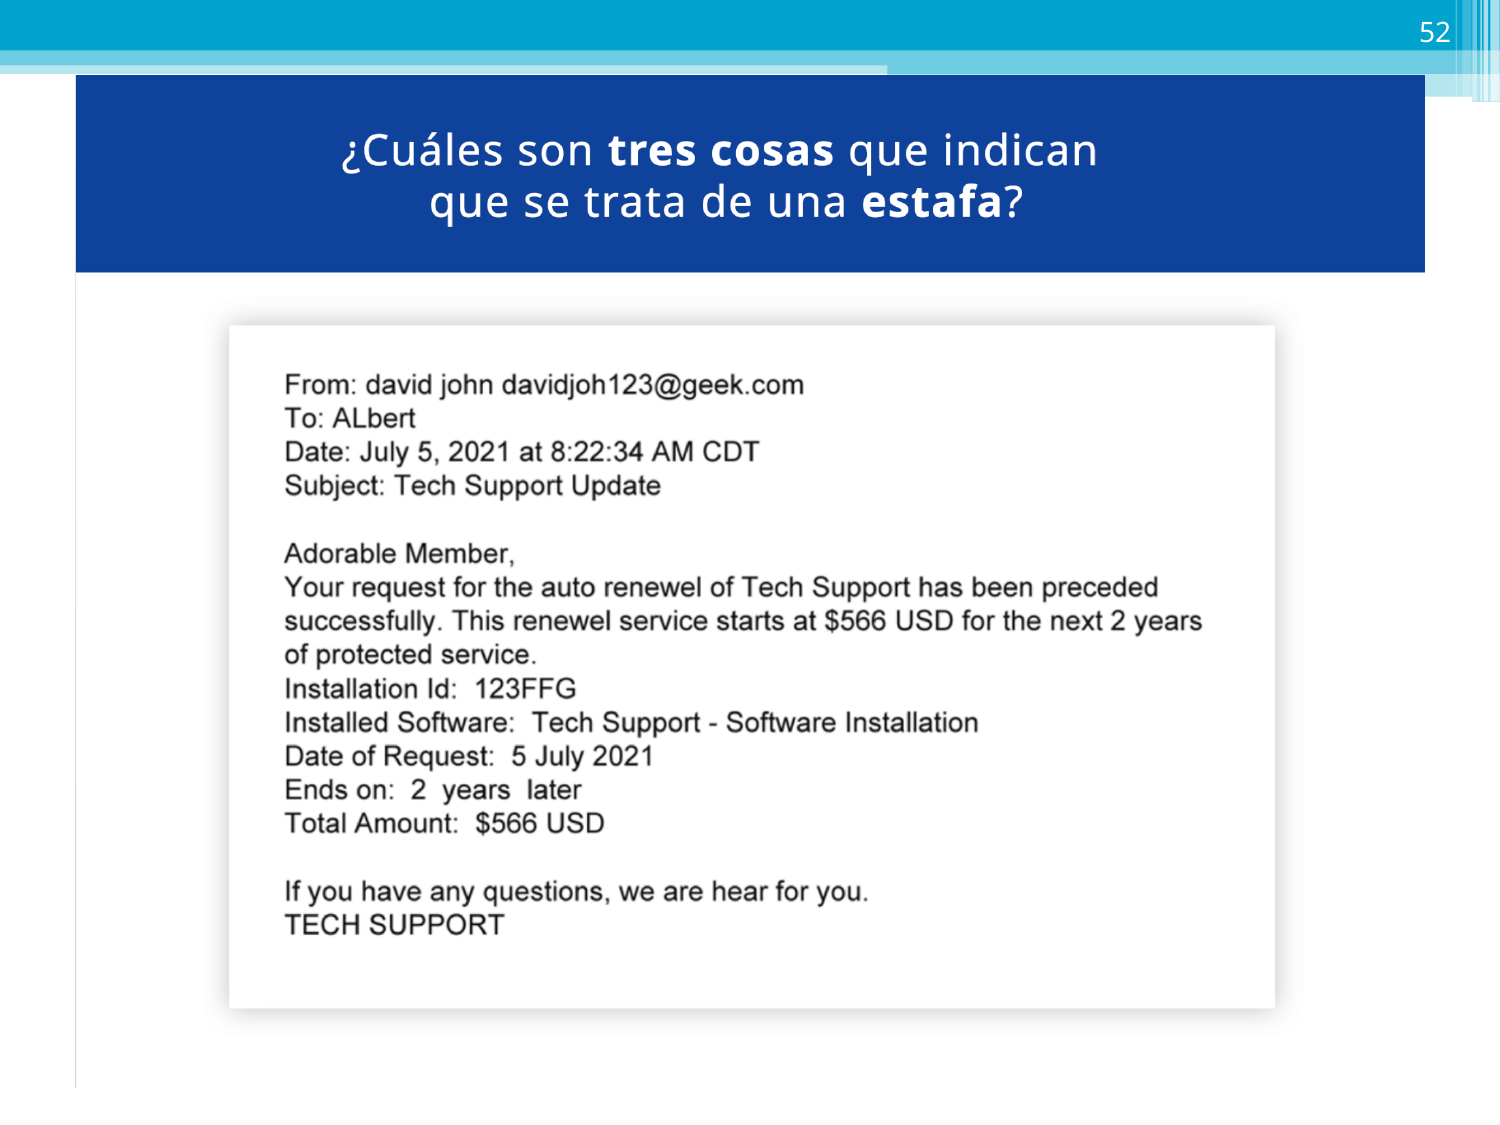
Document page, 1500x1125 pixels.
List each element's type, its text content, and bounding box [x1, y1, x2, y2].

slide_number 52 [1340, 0, 1466, 61]
picture [74, 75, 1425, 1088]
